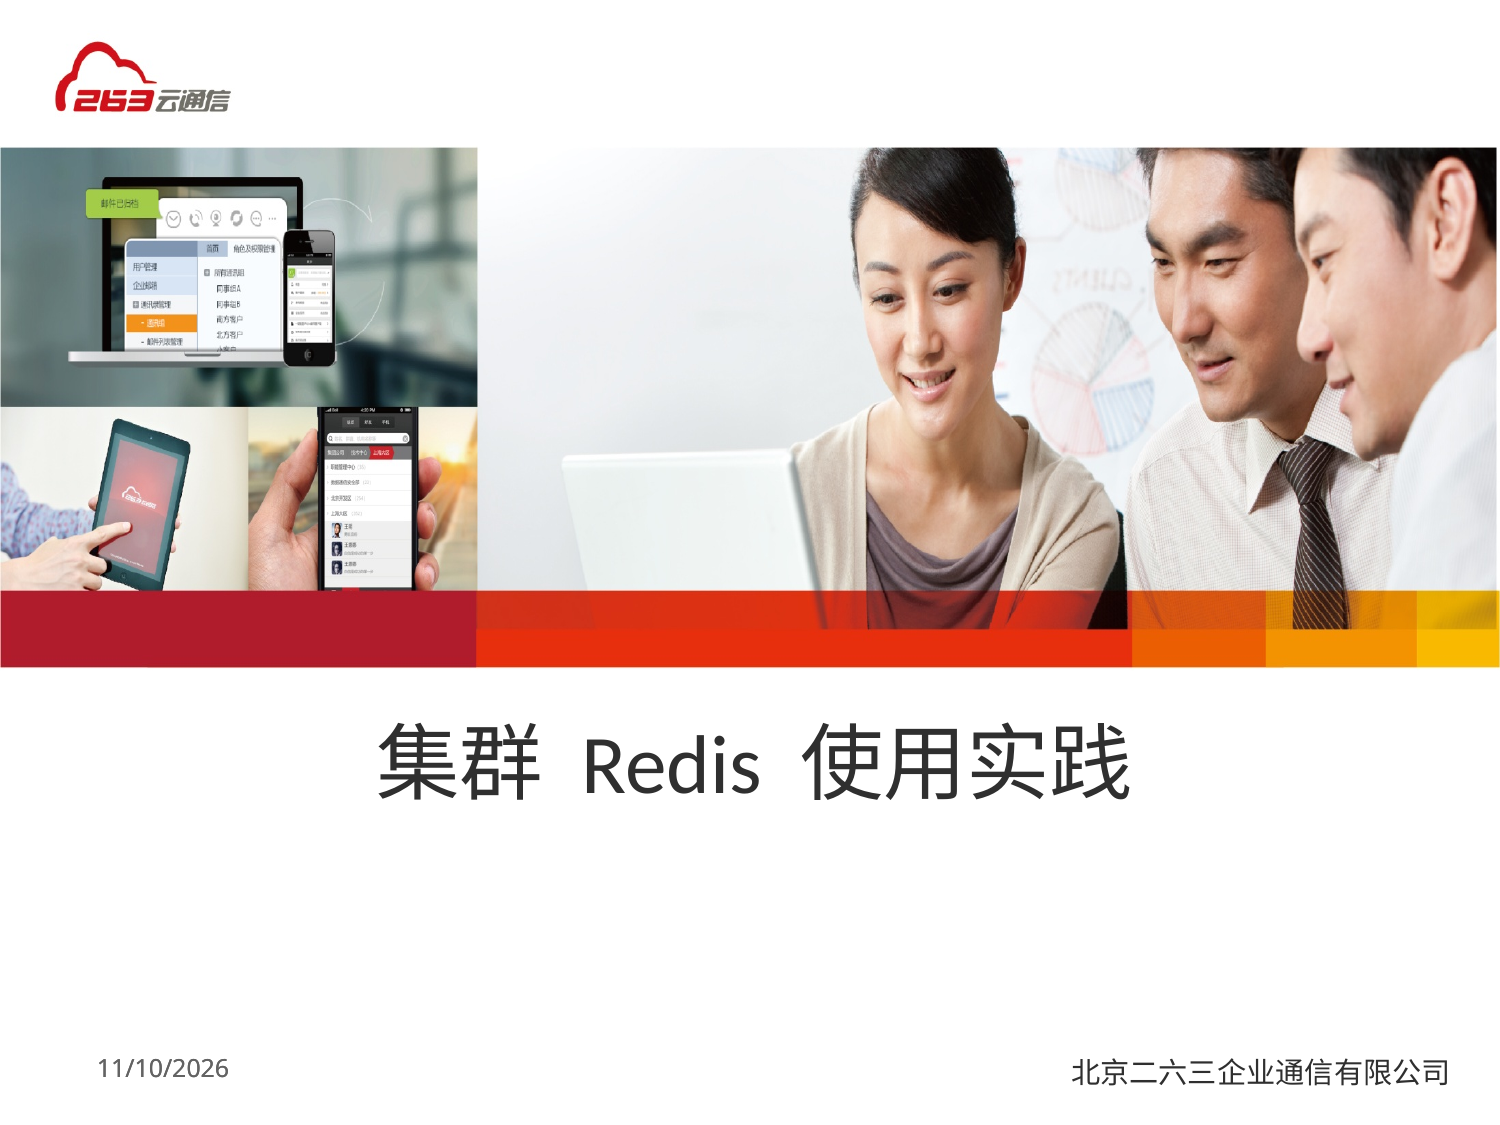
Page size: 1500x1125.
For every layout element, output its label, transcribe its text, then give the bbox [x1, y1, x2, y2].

title 集群 Redis 使用实践 [117, 703, 1393, 844]
picture [0, 0, 1500, 1125]
text_box 北京二六三企业通信有限公司 [1056, 1046, 1467, 1097]
text_box 2015/9/24 [82, 1045, 432, 1125]
